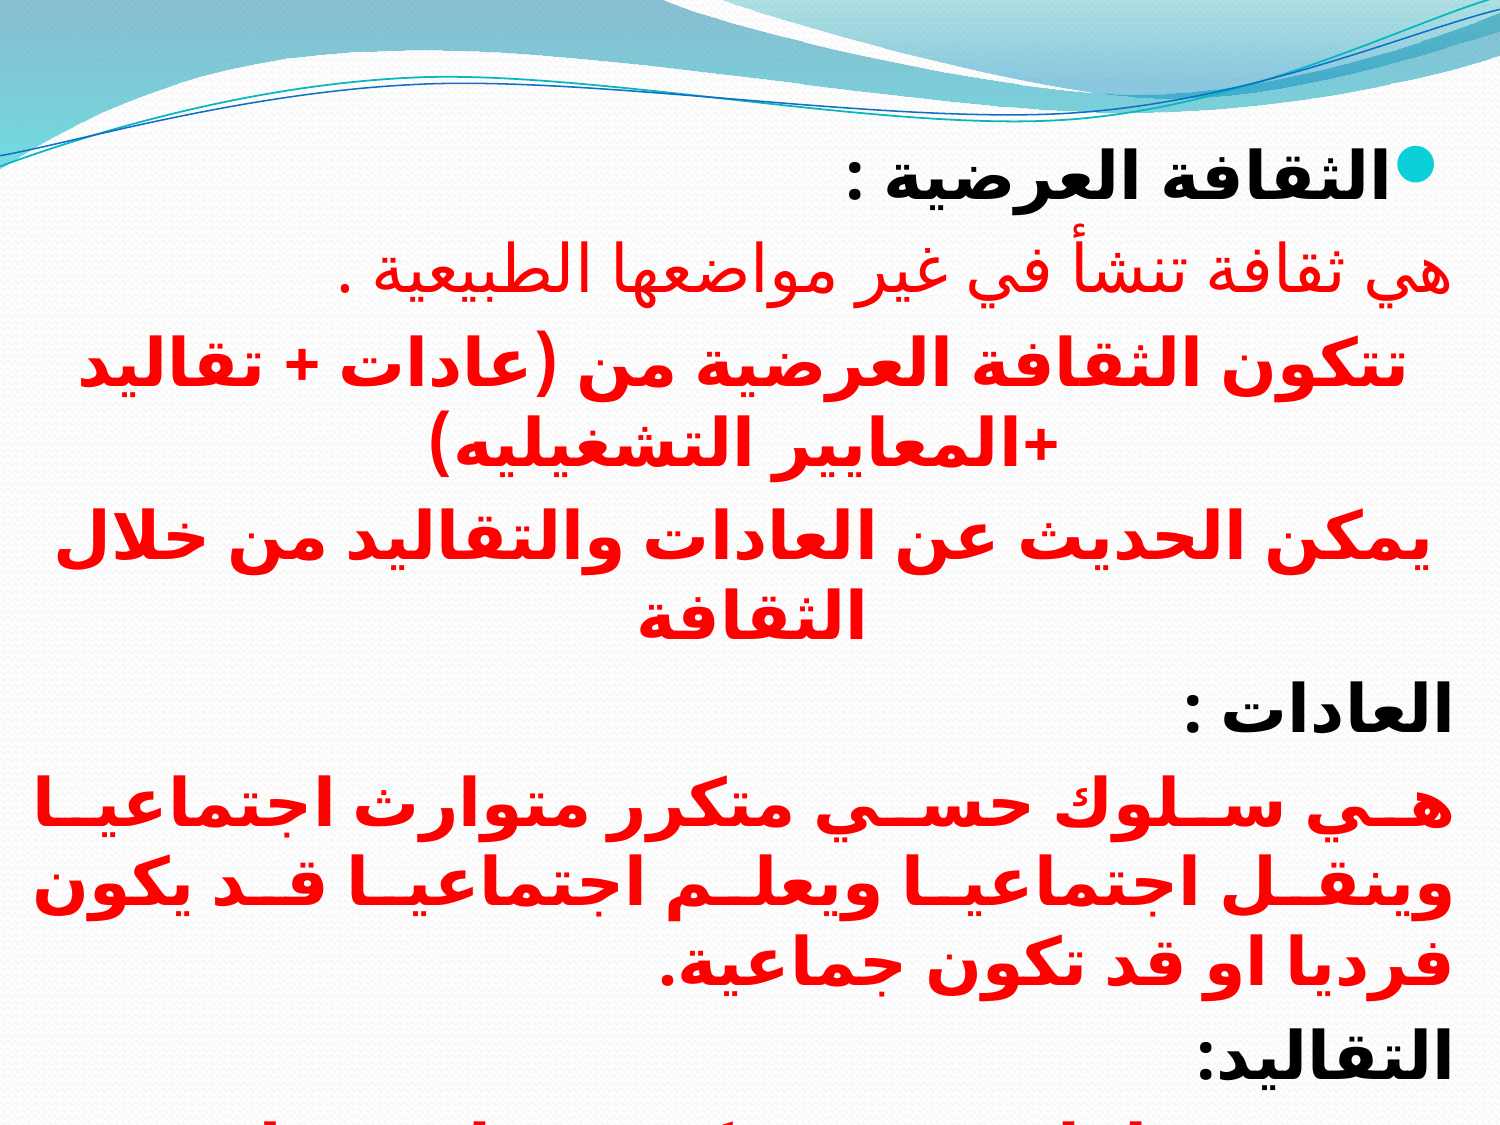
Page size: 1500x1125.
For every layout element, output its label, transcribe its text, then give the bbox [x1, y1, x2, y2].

list الثقافة العرضية : هي ثقافة تنشأ في غير مواضعها الطبيعية . تتكون الثقافة العرضية من (عادات + تقاليد +المعايير التشغيليه) يمكن الحديث عن العادات والتقاليد من خلال الثقافة العادات : هي سلوك حسي متكرر متوارث اجتماعيا وينقل اجتماعيا ويعلم اجتماعيا قد يكون فرديا او قد تكون جماعية. التقاليد: هي سلوك حسي متكررة خاصة بطبقة اجتماعية او فئة اجتماعية وهي نوع من المستمسك بسنن الاباء والاجداد. [17, 125, 1471, 1094]
